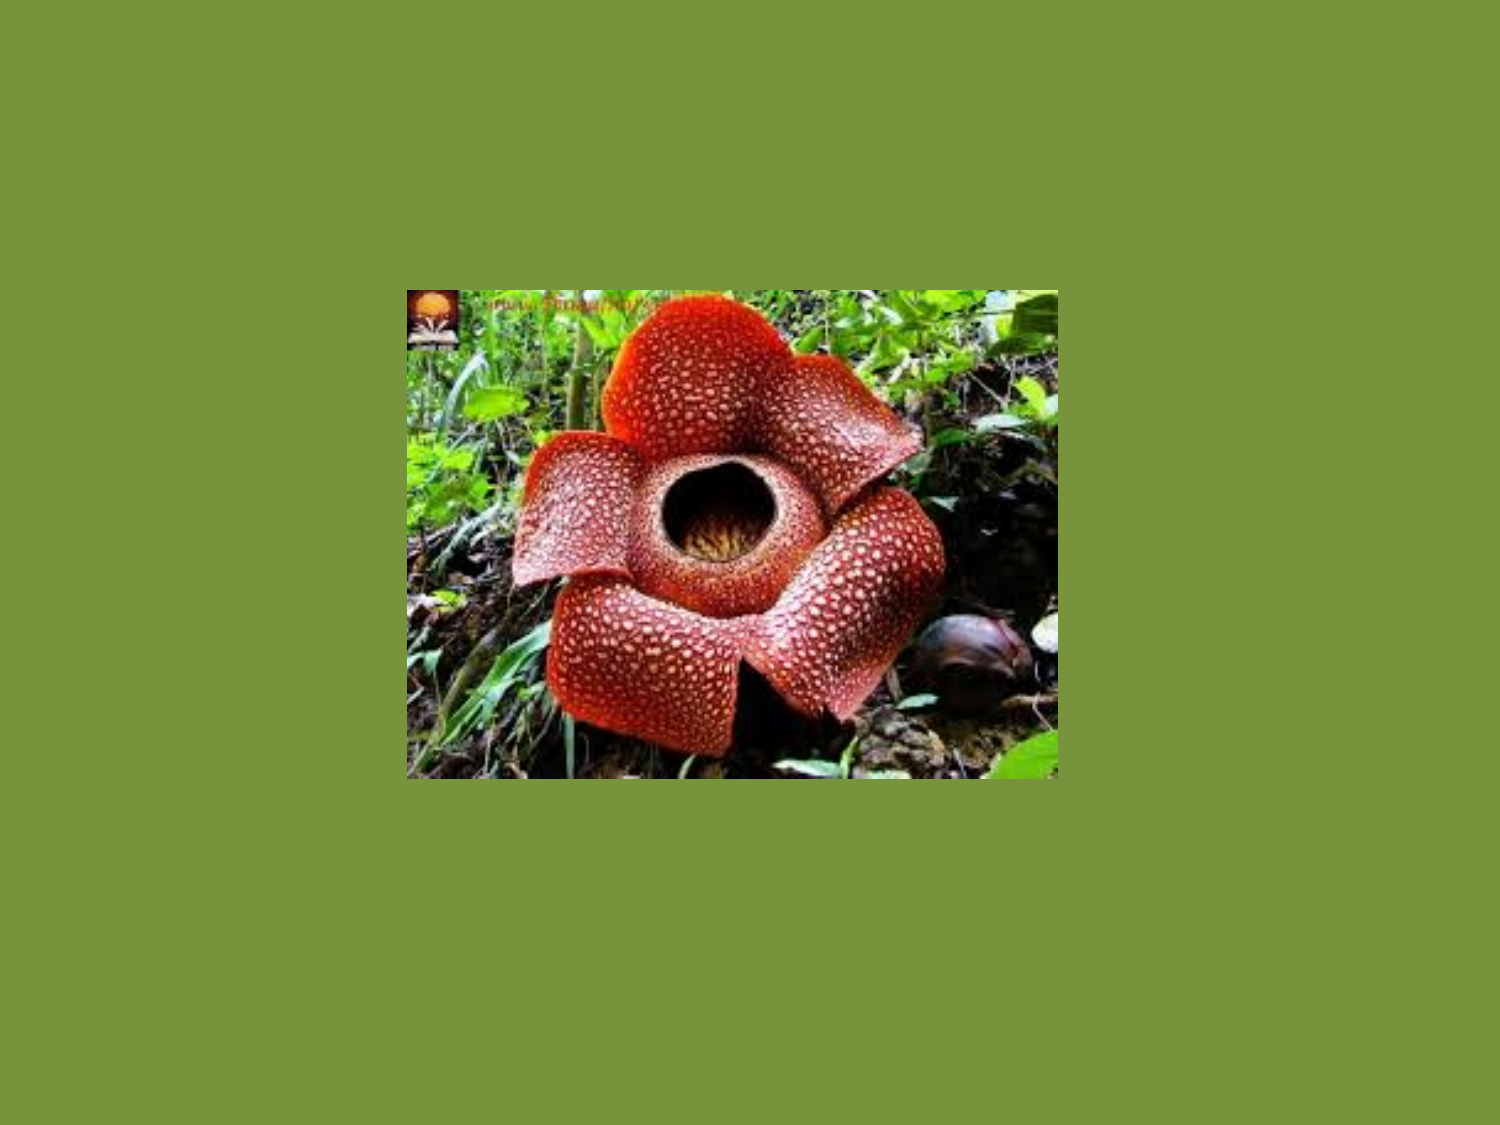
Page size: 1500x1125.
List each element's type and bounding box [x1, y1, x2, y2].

list [407, 290, 1058, 779]
